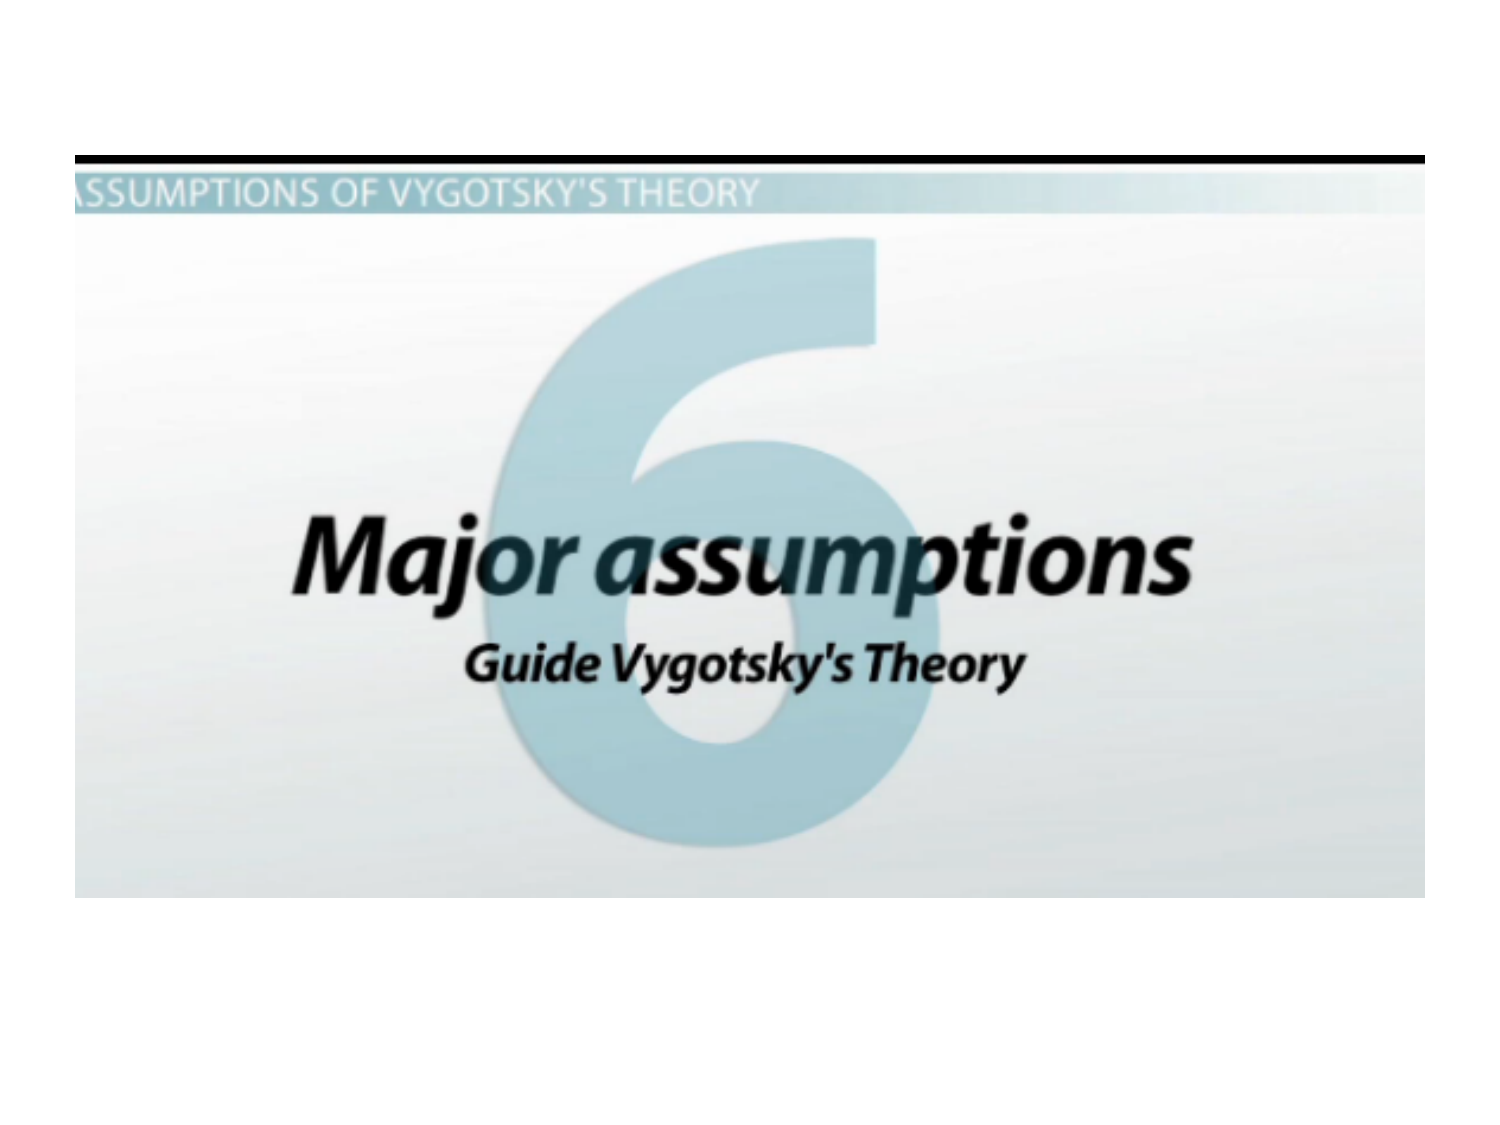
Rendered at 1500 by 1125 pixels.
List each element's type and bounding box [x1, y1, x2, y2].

list [74, 155, 1426, 899]
